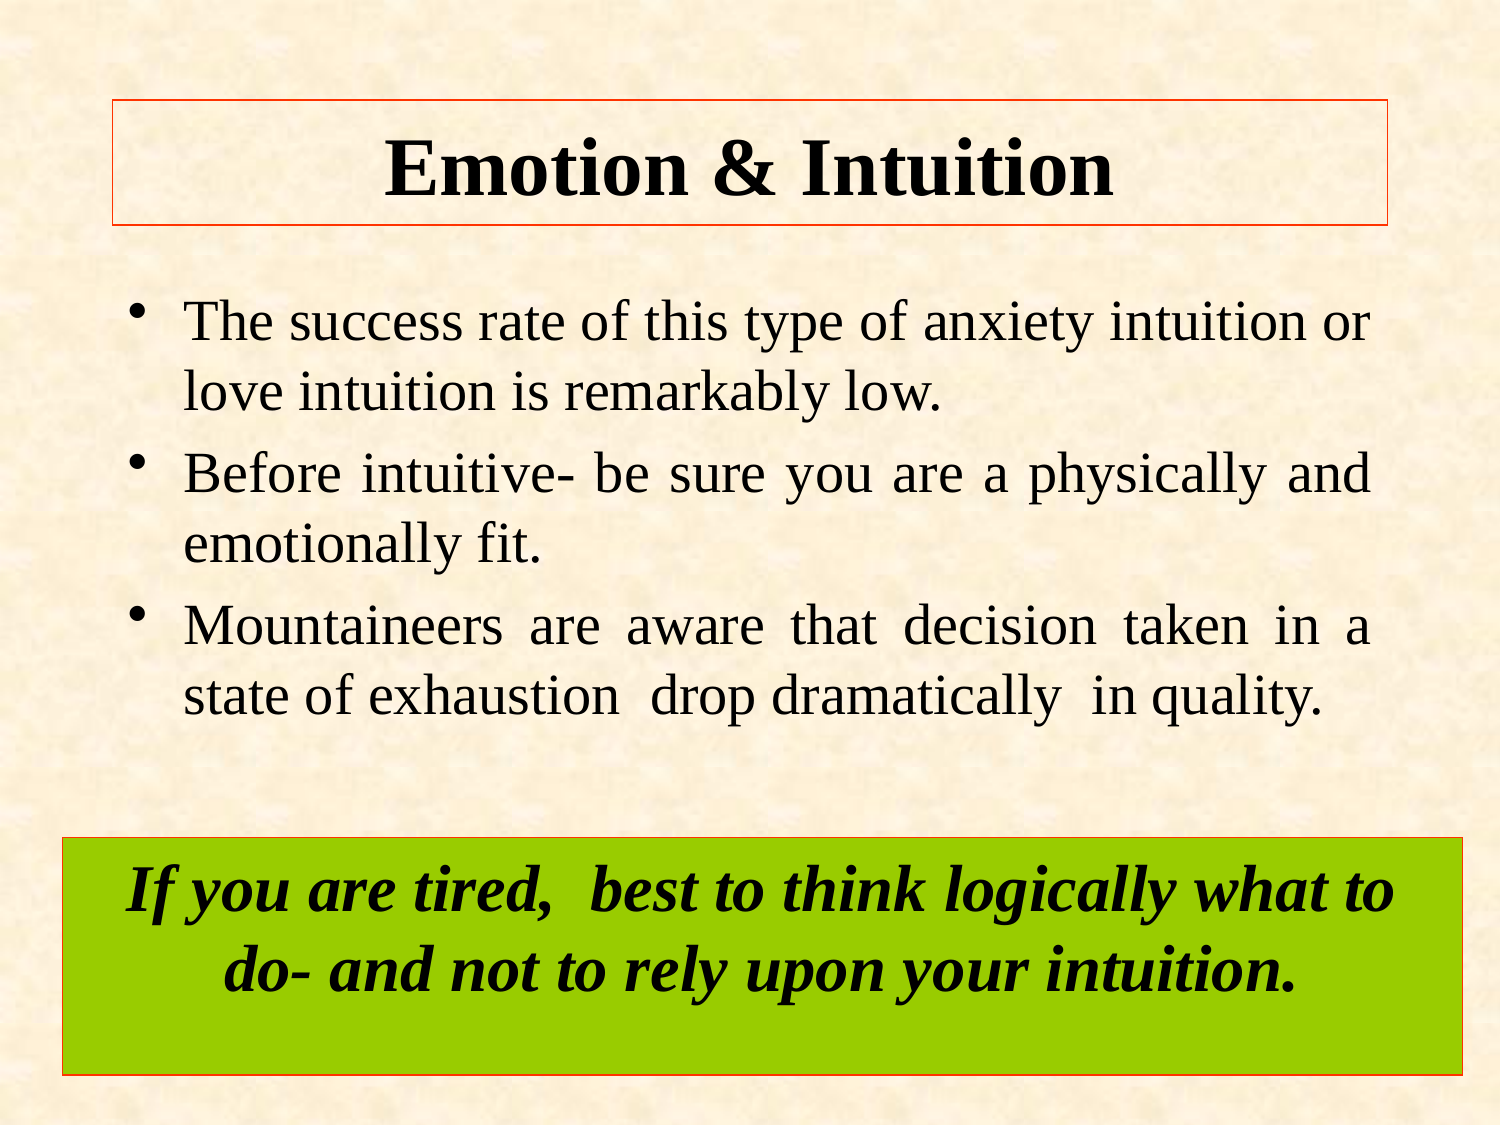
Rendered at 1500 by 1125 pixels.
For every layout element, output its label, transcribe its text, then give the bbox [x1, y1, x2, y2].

picture [0, 0, 1500, 1125]
title Emotion & Intuition [112, 99, 1388, 226]
text_box If you are tired, best to think logically what to do- and not to rely upon your intuition. [62, 837, 1463, 1075]
list The success rate of this type of anxiety intuition or love intuition is remarkably low. Before intuitive- be sure you are a physically and emotionally fit. Mountaineers are aware that decision taken in a state of exhaustion drop dramatically in quality. [112, 274, 1388, 763]
